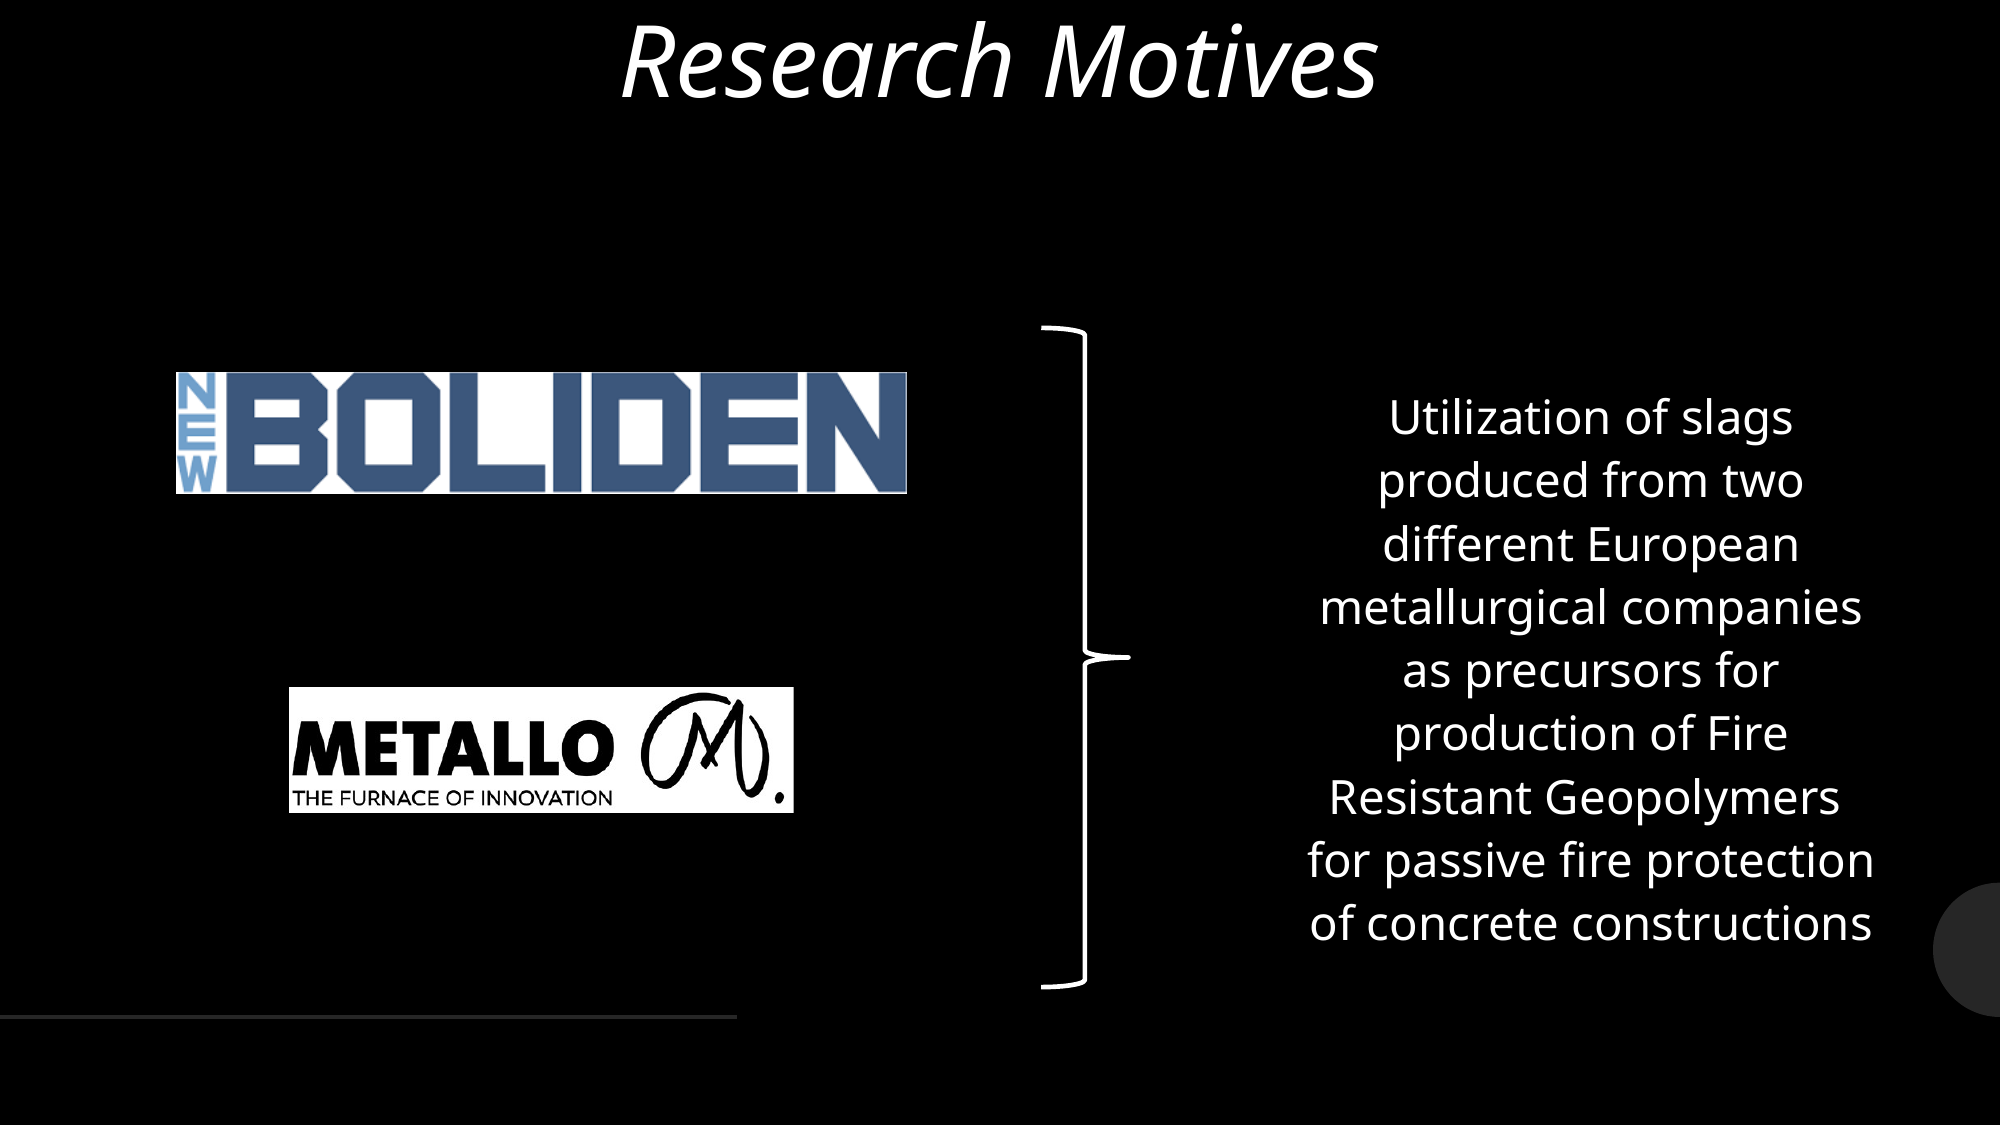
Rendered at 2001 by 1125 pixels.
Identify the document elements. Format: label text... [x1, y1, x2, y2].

picture [288, 687, 794, 813]
text_box Research Motives [0, 0, 2000, 143]
text_box Utilization of slags produced from two different European metallurgical companies as precursors for production of Fire Resistant Geopolymers for passive fire protection of concrete constructions [1288, 327, 1894, 1003]
text_box [1041, 327, 1129, 988]
picture [176, 372, 907, 494]
